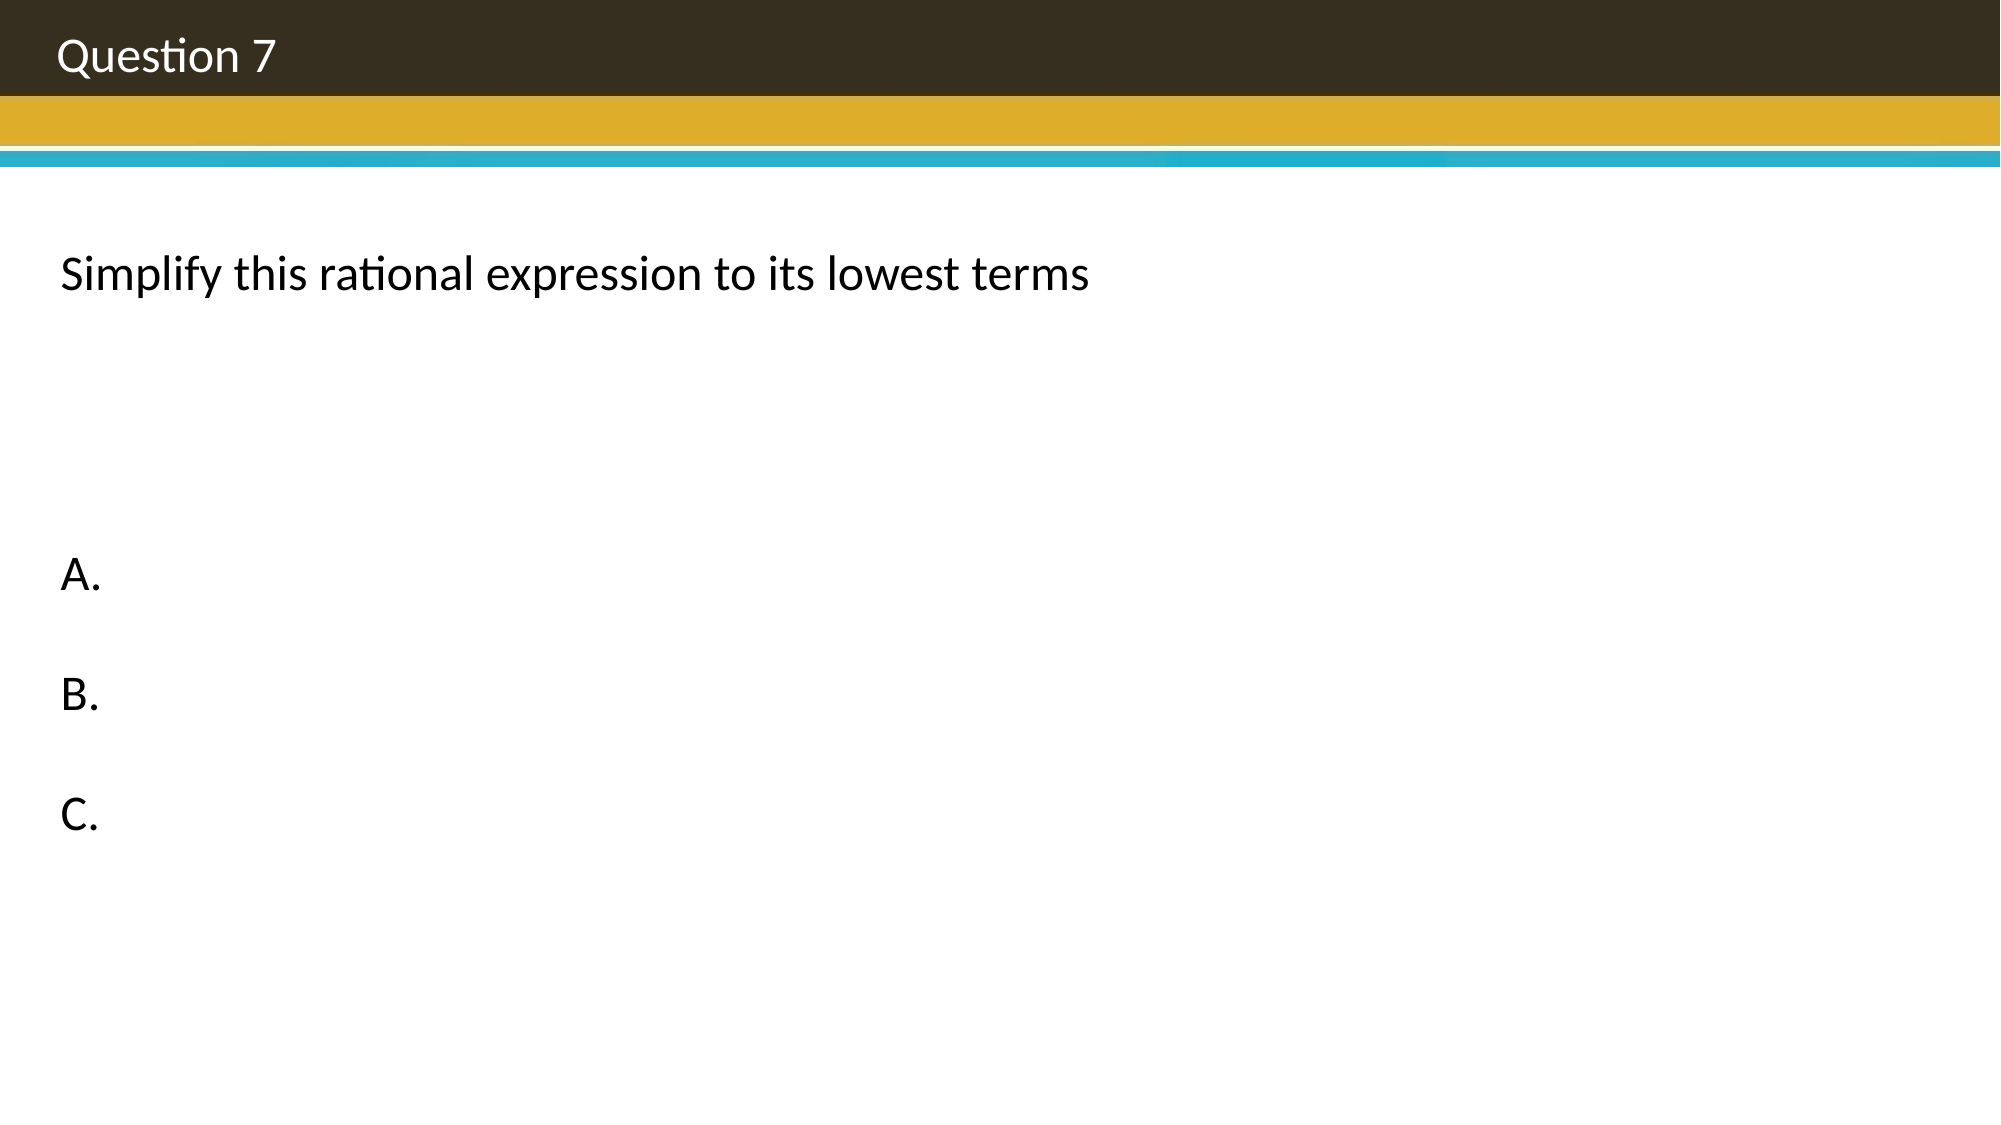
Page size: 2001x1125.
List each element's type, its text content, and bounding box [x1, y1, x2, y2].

text_box Question 7 [41, 14, 293, 90]
picture [0, 0, 2000, 167]
